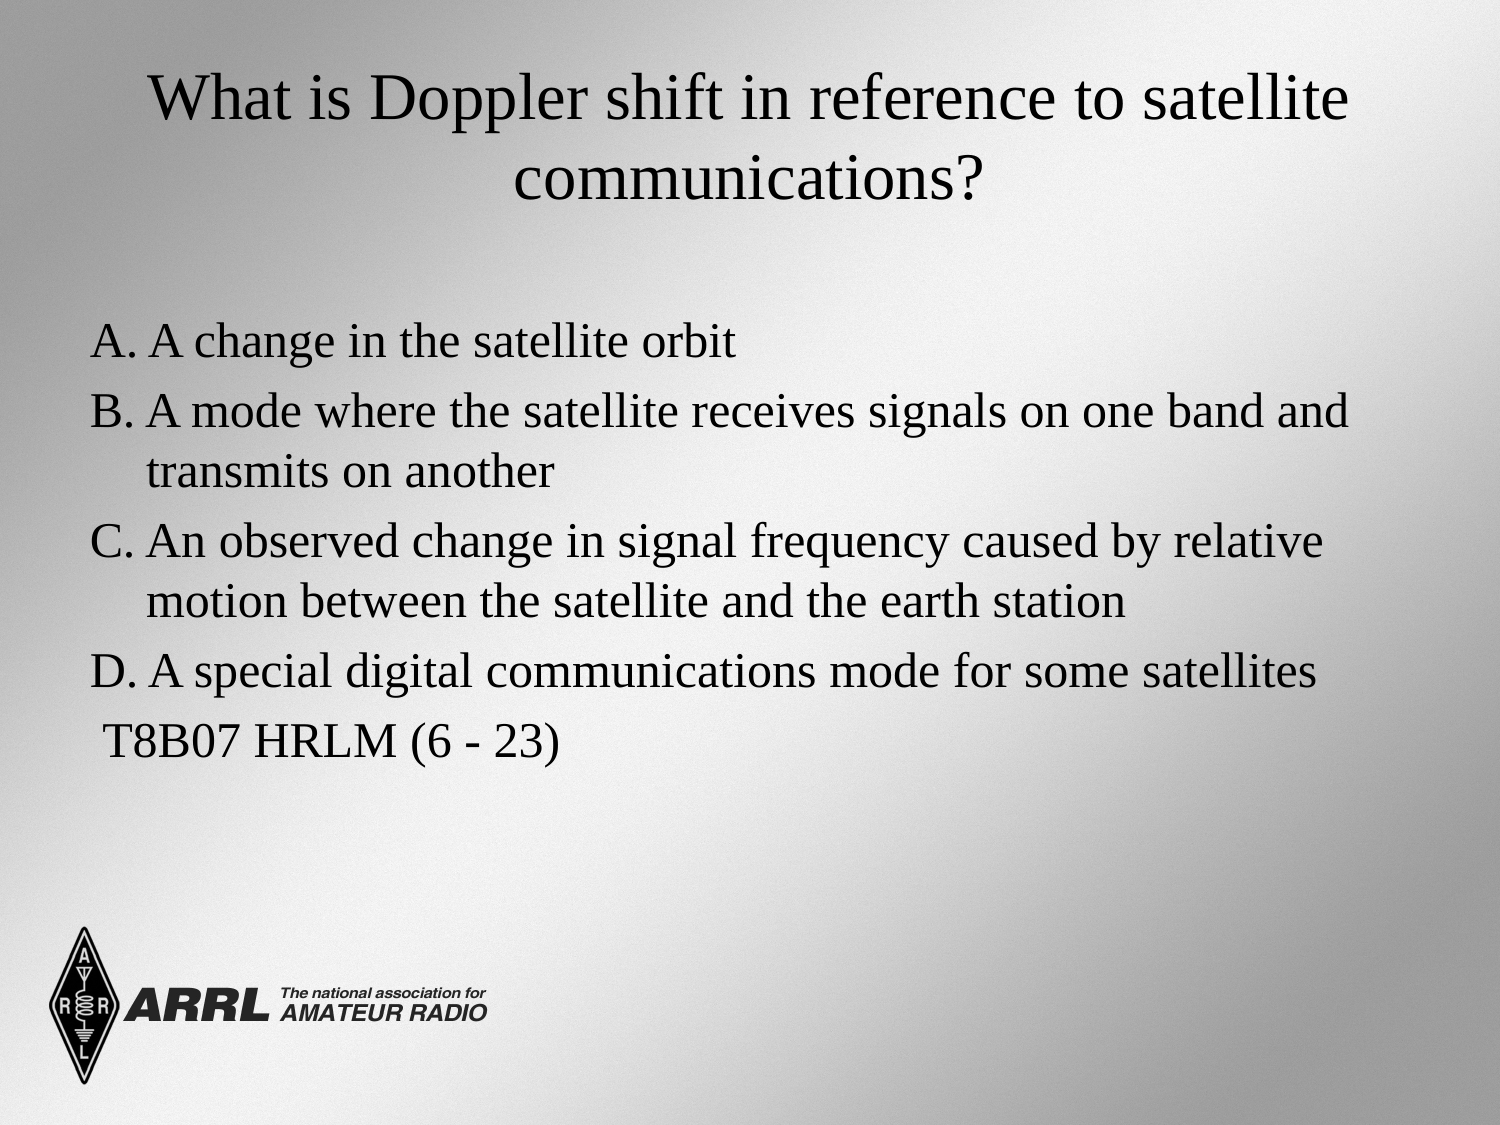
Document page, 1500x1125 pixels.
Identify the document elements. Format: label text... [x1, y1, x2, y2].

list A. A change in the satellite orbit B. A mode where the satellite receives signals on one band and transmits on another C. An observed change in signal frequency caused by relative motion between the satellite and the earth station D. A special digital communications mode for some satellites T8B07 HRLM (6 - 23) [75, 299, 1425, 1005]
title What is Doppler shift in reference to satellite communications? [75, 45, 1425, 233]
picture [0, 0, 1500, 1125]
